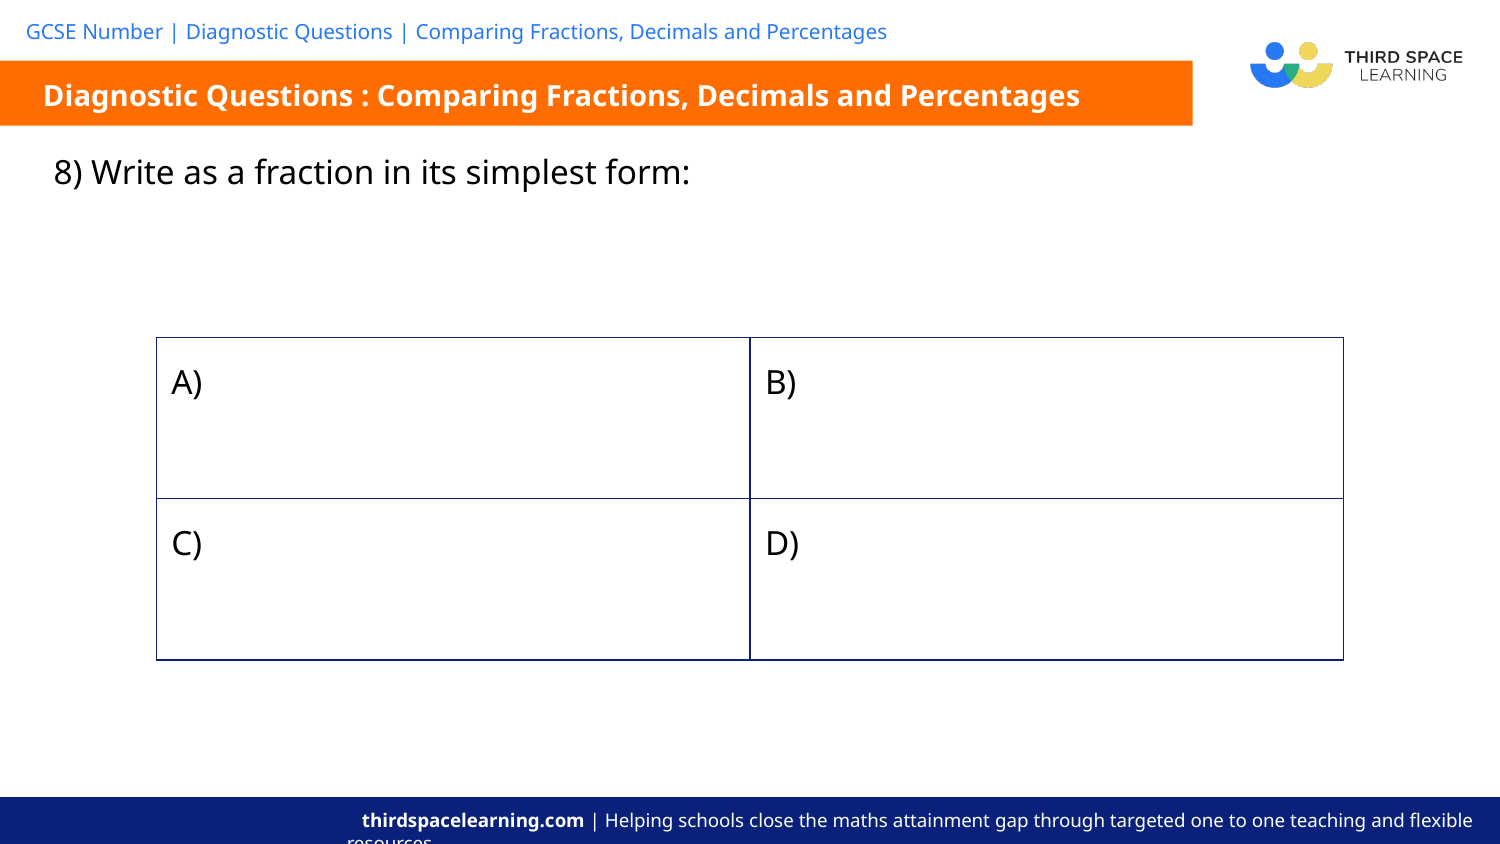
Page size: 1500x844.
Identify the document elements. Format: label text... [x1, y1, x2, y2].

picture [1250, 33, 1465, 99]
text_box Diagnostic Questions : Comparing Fractions, Decimals and Percentages [27, 61, 1196, 127]
